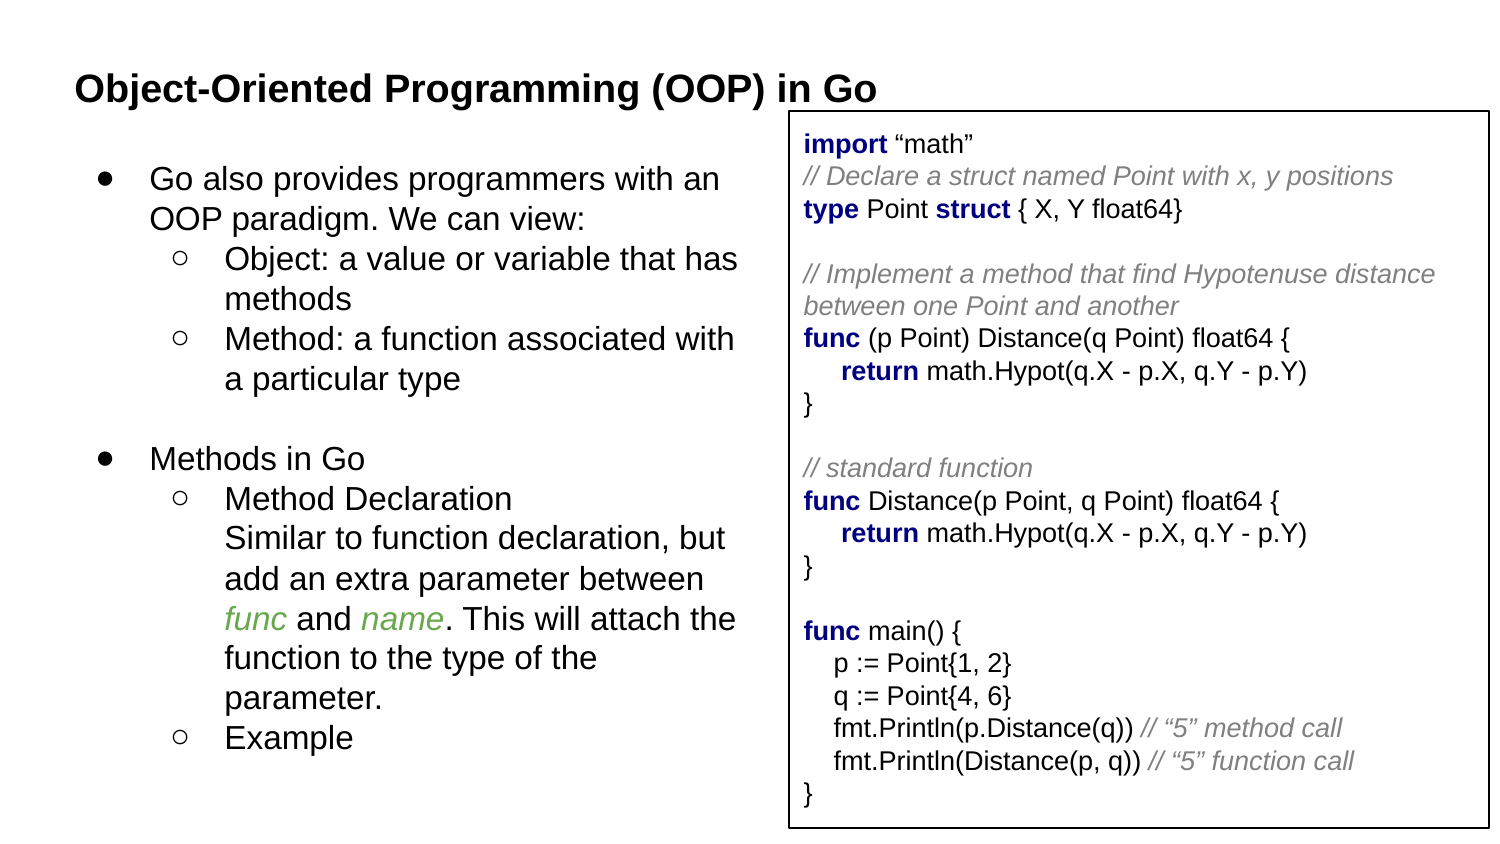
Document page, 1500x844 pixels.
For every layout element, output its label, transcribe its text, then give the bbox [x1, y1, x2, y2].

text_box Object-Oriented Programming (OOP) in Go [59, 47, 1276, 125]
text_box import “math” // Declare a struct named Point with x, y positions type Point struct { X, Y float64} // Implement a method that find Hypotenuse distance between one Point and another func (p Point) Distance(q Point) float64 { return math.Hypot(q.X - p.X, q.Y - p.Y) } // standard function func Distance(p Point, q Point) float64 { return math.Hypot(q.X - p.X, q.Y - p.Y) } func main() { p := Point{1, 2} q := Point{4, 6} fmt.Println(p.Distance(q)) // “5” method call fmt.Println(Distance(p, q)) // “5” function call } [788, 111, 1489, 829]
text_box Go also provides programmers with an OOP paradigm. We can view: Object: a value or variable that has methods Method: a function associated with a particular type Methods in Go Method Declaration Similar to function declaration, but add an extra parameter between func and name. This will attach the function to the type of the parameter. Example [59, 142, 760, 844]
